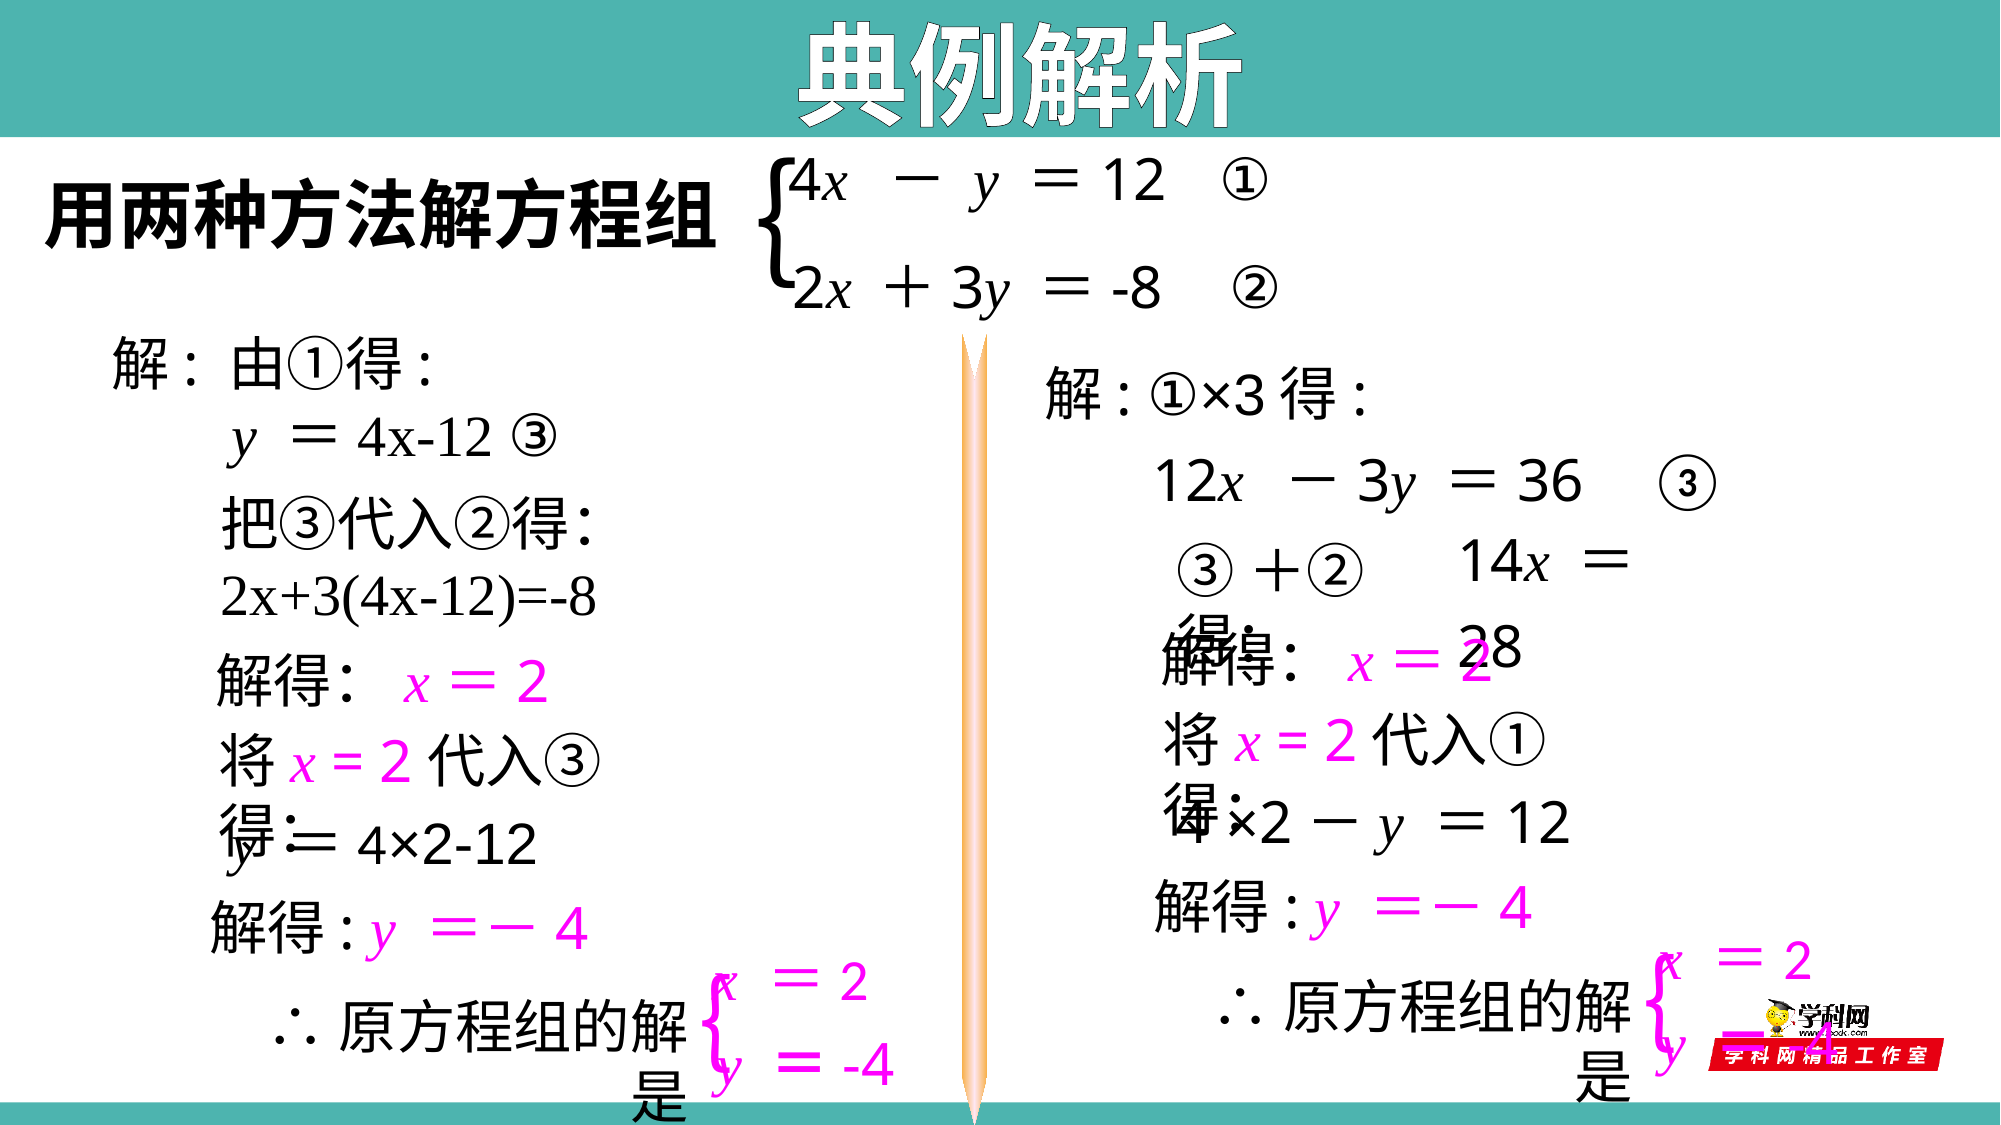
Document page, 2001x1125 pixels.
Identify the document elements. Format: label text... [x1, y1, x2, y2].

text_box [975, 1100, 2000, 1125]
text_box 用两种方法解方程组 [28, 160, 642, 266]
text_box 14x ＝28 [1442, 515, 1712, 691]
text_box y ＝4x-12 ③ [216, 391, 687, 476]
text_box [614, 934, 901, 1106]
text_box ∴原方程组的解是 [1150, 962, 1648, 1118]
text_box 解: 由①得: [96, 319, 512, 405]
text_box [0, 1100, 205, 1125]
text_box 4 ×2－y ＝12 [1161, 761, 1767, 867]
text_box 解得: y ＝－4 [1043, 863, 1548, 948]
text_box 将x = 2代入①得： [1148, 695, 1668, 851]
text_box ∴原方程组的解是 [205, 983, 704, 1125]
text_box 解得: y ＝－4 [99, 884, 604, 969]
text_box [704, 1100, 974, 1125]
picture [1845, 1038, 1944, 1071]
picture [1845, 999, 1869, 1037]
text_box [962, 340, 988, 1125]
text_box ③＋②得： [1161, 527, 1442, 615]
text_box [0, 0, 2000, 138]
text_box 将x = 2代入③得： [203, 716, 724, 871]
text_box 解得：x＝2 [1145, 615, 1525, 701]
text_box 解得：x＝2 [200, 636, 580, 722]
text_box y ＝4×2-12 [216, 782, 823, 888]
text_box 把③代入②得： 2x+3(4x-12)=-8 [206, 480, 845, 635]
text_box 解: ①×3得: [1029, 349, 1499, 435]
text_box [647, 117, 1385, 332]
text_box 12x －3y ＝36 ③ [1137, 418, 1744, 614]
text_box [1558, 913, 1845, 1085]
